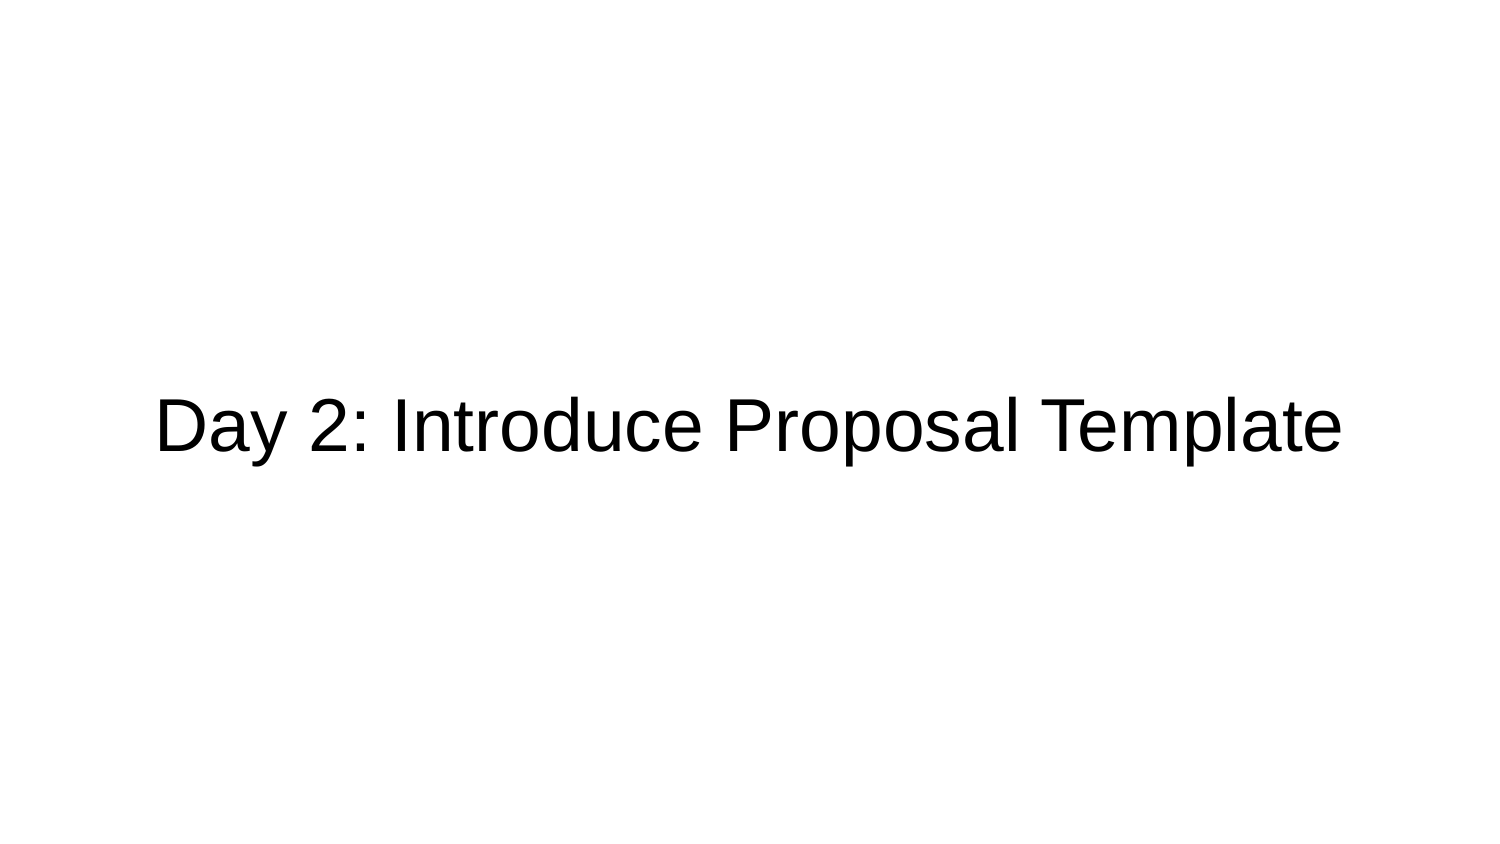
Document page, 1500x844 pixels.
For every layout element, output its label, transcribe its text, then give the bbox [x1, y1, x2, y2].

title Day 2: Introduce Proposal Template [51, 352, 1449, 491]
